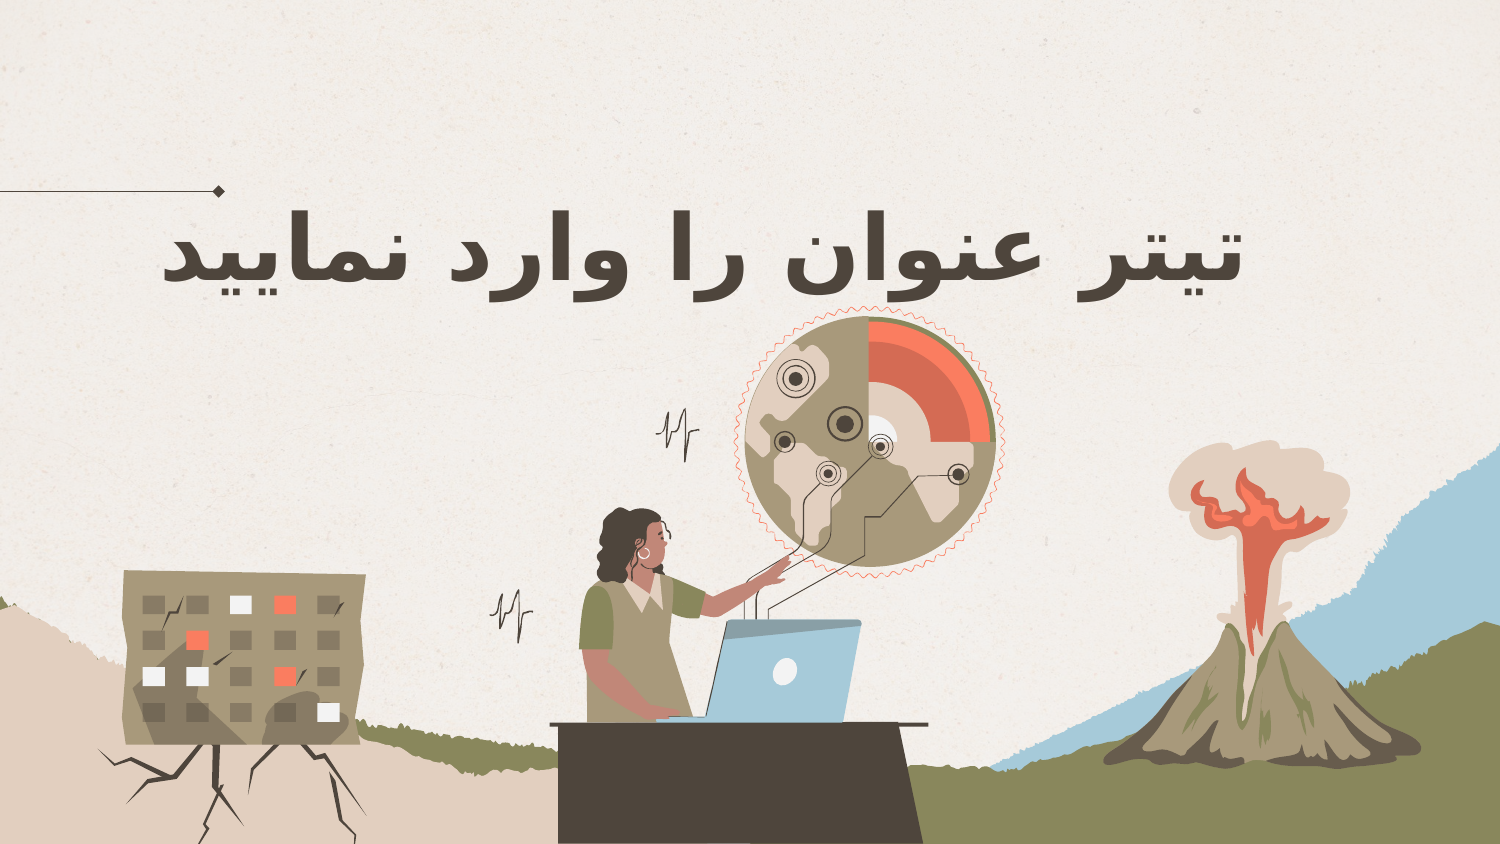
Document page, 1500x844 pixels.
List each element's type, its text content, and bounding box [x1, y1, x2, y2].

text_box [1100, 428, 1425, 773]
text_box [97, 569, 373, 844]
text_box تیتر عنوان را وارد نمایید [78, 126, 1330, 307]
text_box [488, 305, 1006, 844]
